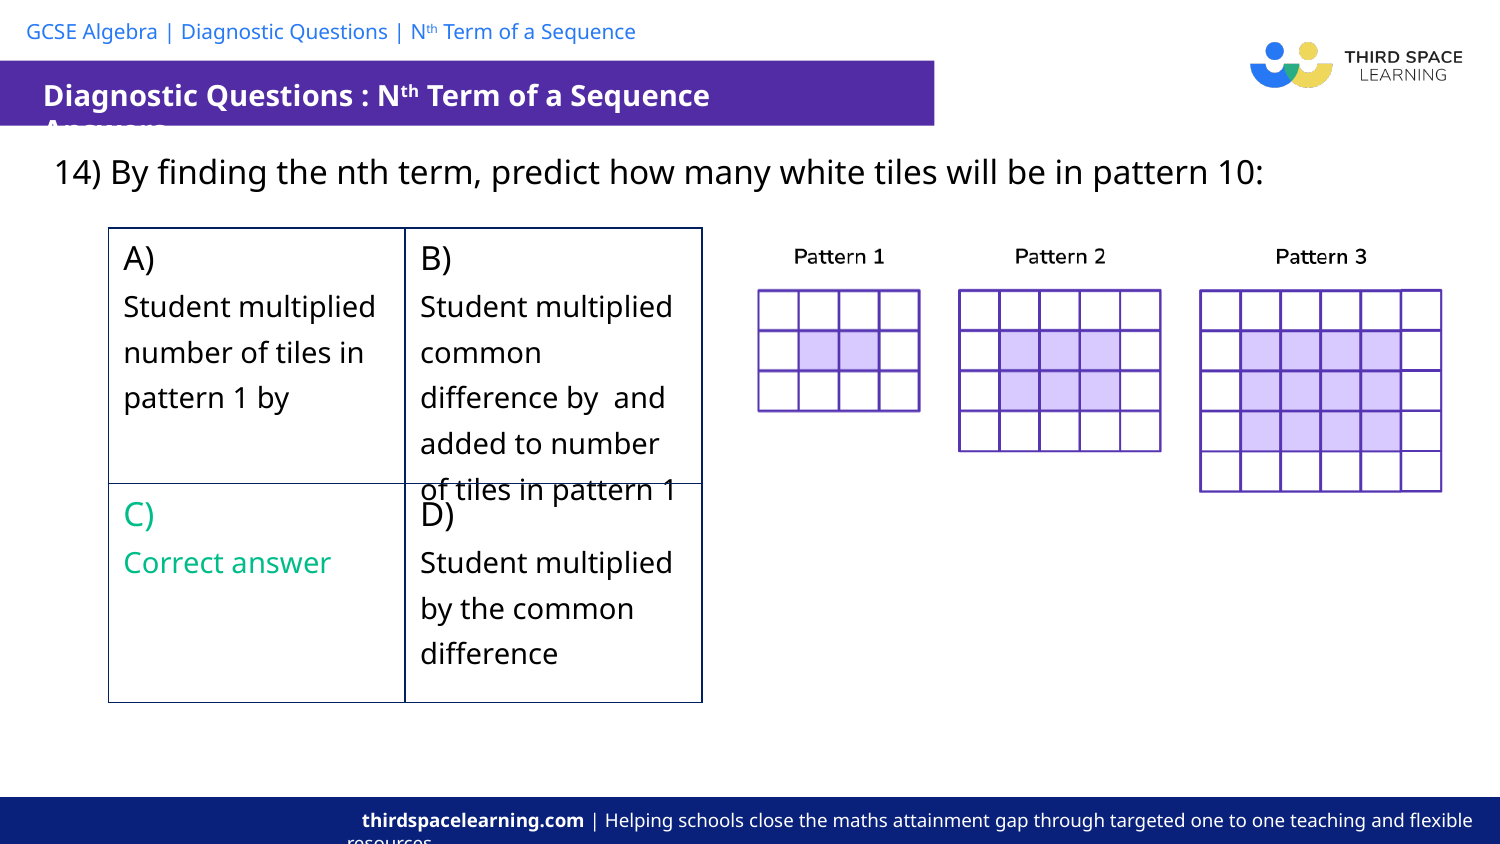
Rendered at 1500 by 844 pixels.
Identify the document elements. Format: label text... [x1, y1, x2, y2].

text_box Diagnostic Questions : Nth Term of a Sequence Answers [27, 61, 849, 162]
picture [749, 235, 1449, 501]
picture [1250, 33, 1465, 99]
table_header 14) By finding the nth term, predict how many white tiles will be in pattern 10: [19, 142, 1343, 330]
